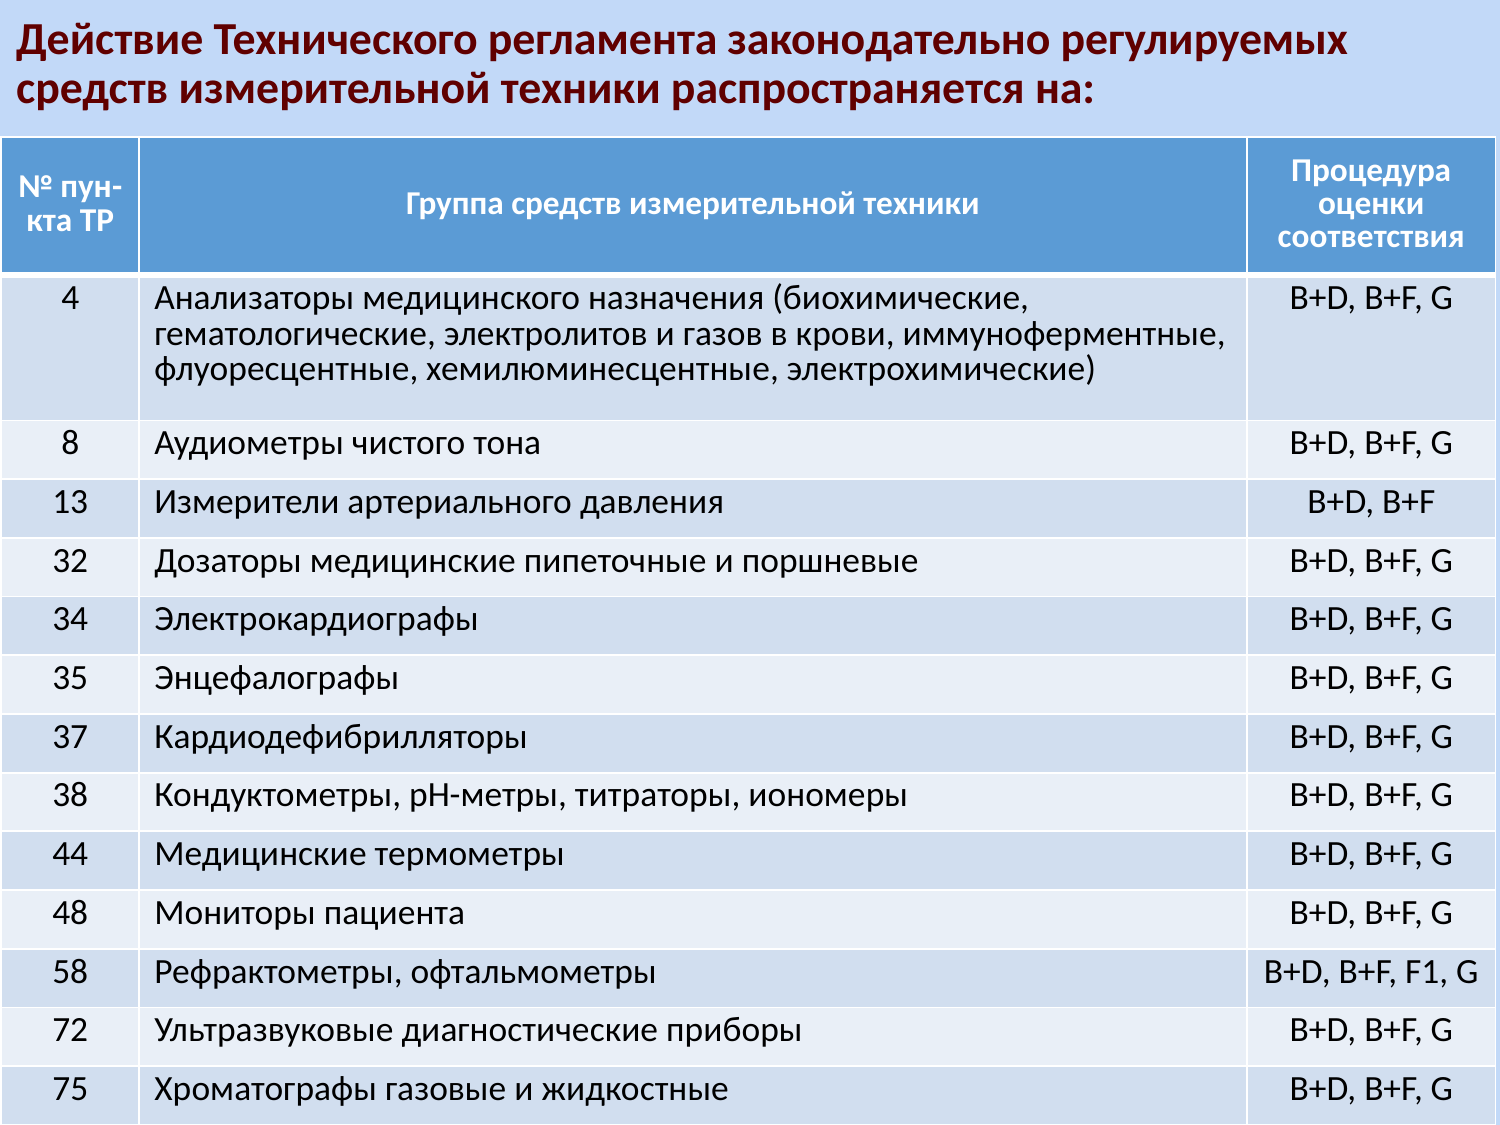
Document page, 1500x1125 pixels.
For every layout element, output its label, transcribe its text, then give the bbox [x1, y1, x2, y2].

table_cell Аудиометры чистого тона [140, 421, 1246, 478]
table_header Группа средств измерительной техники [140, 138, 1246, 272]
table_cell 48 [2, 891, 138, 948]
table_cell B+D, B+F, G [1248, 832, 1495, 889]
table_cell B+D, B+F, G [1248, 421, 1495, 478]
table_cell Измерители артериального давления [140, 480, 1246, 537]
table_cell Электрокардиографы [140, 597, 1246, 654]
table_cell 58 [2, 950, 138, 1007]
table_cell B+D, B+F, G [1248, 715, 1495, 772]
table_cell B+D, B+F, G [1248, 1067, 1495, 1124]
table_cell B+D, B+F, G [1248, 774, 1495, 830]
table_cell Анализаторы медицинского назначения (биохимические, гематологические, электролитов и газов в крови, иммуноферментные, флуоресцентные, хемилюминесцентные, электрохимические) [140, 278, 1246, 420]
table_cell B+D, B+F, G [1248, 597, 1495, 654]
table_cell B+D, B+F, G [1248, 539, 1495, 596]
table_cell Медицинские термометры [140, 832, 1246, 889]
table_cell 35 [2, 656, 138, 713]
table_cell Энцефалографы [140, 656, 1246, 713]
table_cell Рефрактометры, офтальмометры [140, 950, 1246, 1007]
table_cell 75 [2, 1067, 138, 1124]
table_cell B+D, B+F [1248, 480, 1495, 537]
table_cell Мониторы пациента [140, 891, 1246, 948]
table_cell Кондуктометры, рН-метры, титраторы, иономеры [140, 774, 1246, 830]
table_cell B+D, B+F, F1, G [1248, 950, 1495, 1007]
table_cell 32 [2, 539, 138, 596]
table_cell B+D, B+F, G [1248, 891, 1495, 948]
table_cell Дозаторы медицинские пипеточные и поршневые [140, 539, 1246, 596]
table_cell 38 [2, 774, 138, 830]
table_header Процедура оценки соответствия [1248, 138, 1495, 272]
table_cell 72 [2, 1008, 138, 1065]
table_cell Кардиодефибрилляторы [140, 715, 1246, 772]
table_cell 44 [2, 832, 138, 889]
table_cell 34 [2, 597, 138, 654]
table_cell 8 [2, 421, 138, 478]
table_cell 4 [2, 278, 138, 420]
table_cell Ультразвуковые диагностические приборы [140, 1008, 1246, 1065]
table_cell 13 [2, 480, 138, 537]
table_cell 37 [2, 715, 138, 772]
title Действие Технического регламента законодательно регулируемых средств измерительной техники распространяется на: [1, 0, 1500, 103]
table_cell B+D, B+F, G [1248, 1008, 1495, 1065]
table_cell B+D, B+F, G [1248, 278, 1495, 420]
table_header № пун-кта ТР [2, 138, 138, 272]
table_cell Хроматографы газовые и жидкостные [140, 1067, 1246, 1124]
table_cell B+D, B+F, G [1248, 656, 1495, 713]
